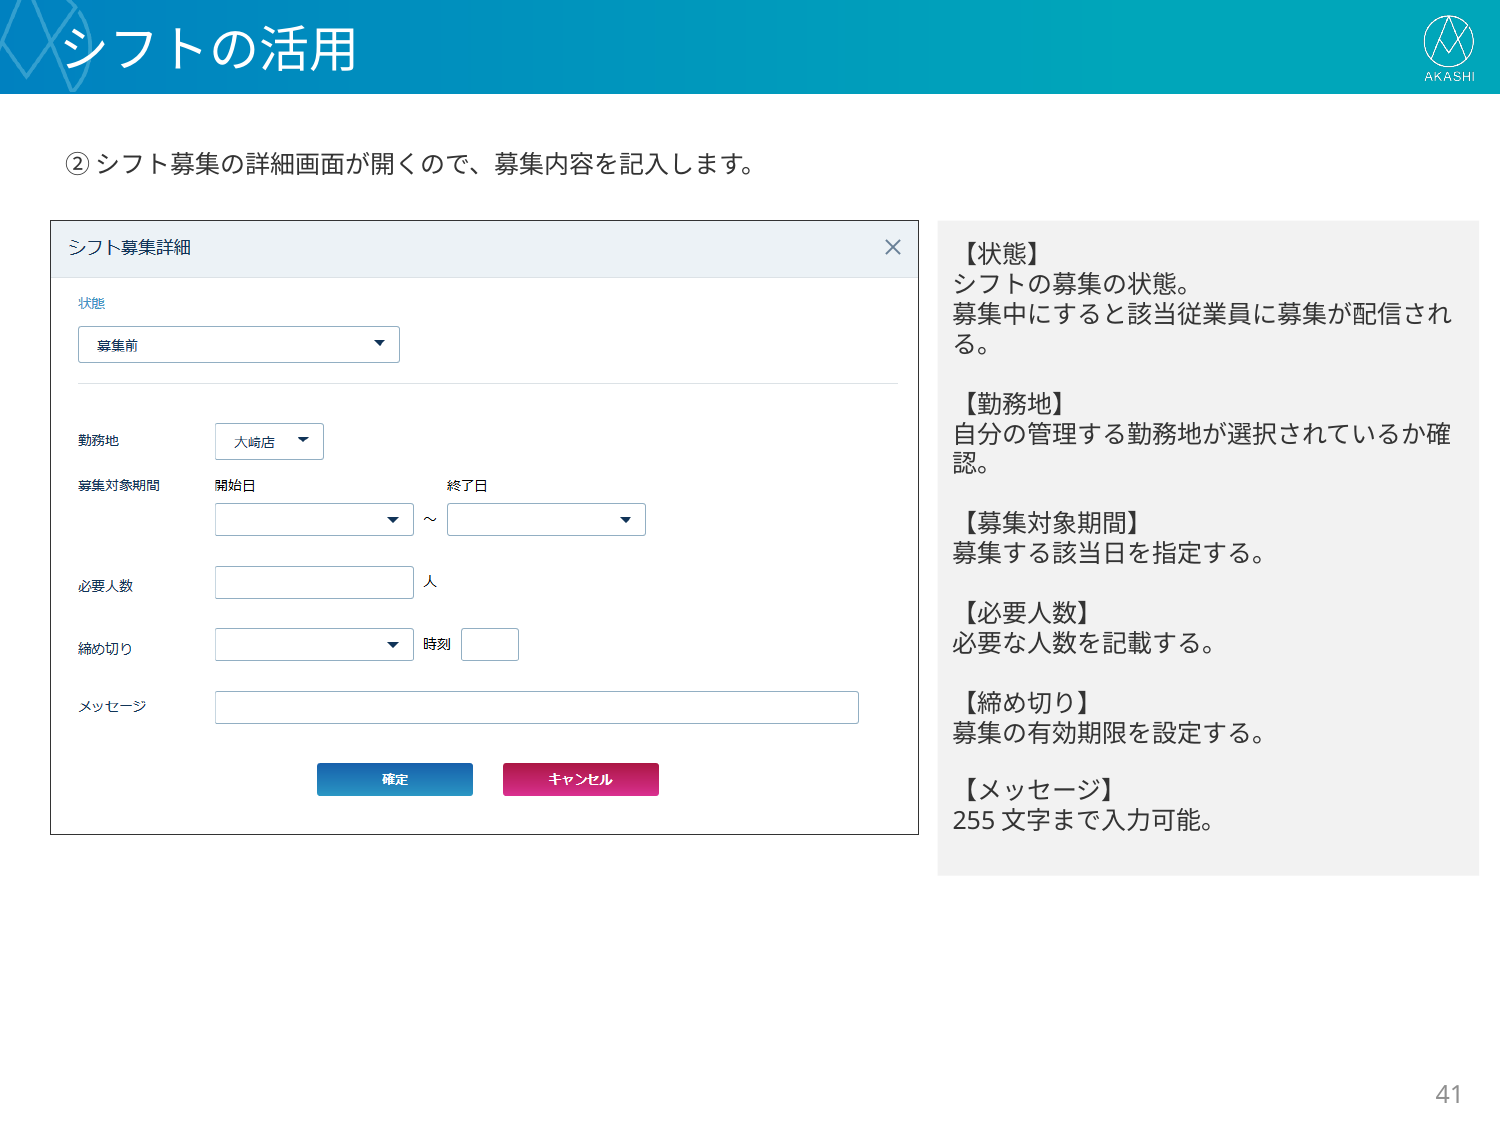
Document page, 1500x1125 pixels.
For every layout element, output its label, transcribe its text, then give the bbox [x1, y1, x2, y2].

title シフトの活用 [44, 0, 1393, 92]
slide_number 40 [1141, 1065, 1480, 1125]
picture [50, 220, 919, 835]
picture [1416, 7, 1481, 89]
text_box ②シフト募集の詳細画面が開くので、募集内容を記入します。 [50, 140, 1450, 186]
text_box 【状態】 シフトの募集の状態。 募集中にすると該当従業員に募集が配信される。 【勤務地】 自分の管理する勤務地が選択されているか確認。 【募集対象期間】 募集する該当日を指定する。 【必要人数】 必要な人数を記載する。 【締め切り】 募集の有効期限を設定する。 【メッセージ】 255文字まで入力可能。 [936, 220, 1480, 877]
